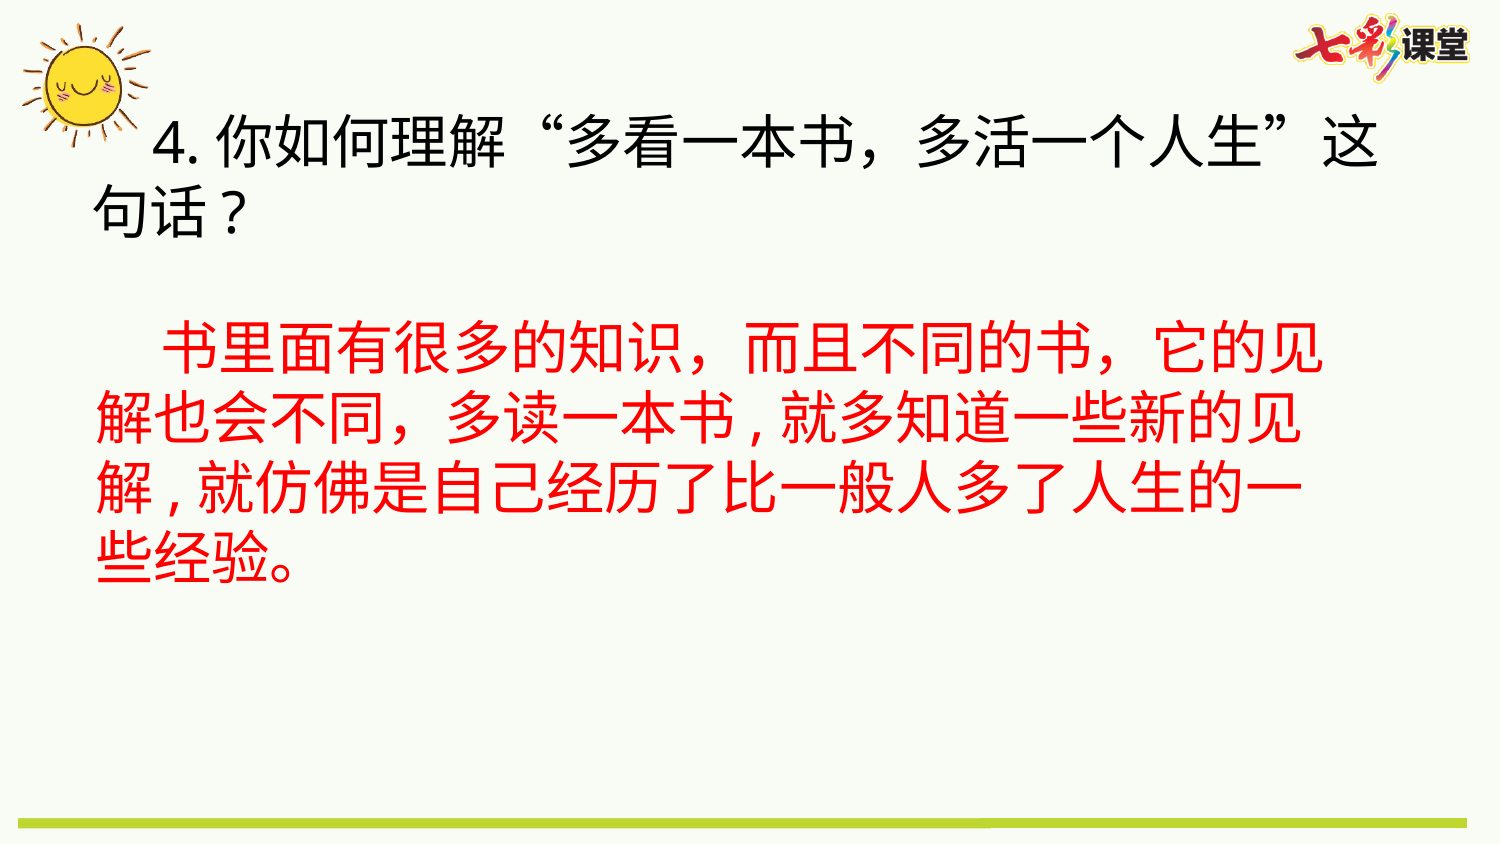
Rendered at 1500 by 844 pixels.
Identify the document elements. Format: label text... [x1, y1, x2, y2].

picture [18, 771, 1467, 844]
picture [0, 0, 173, 172]
text_box 4.你如何理解“多看一本书，多活一个人生”这句话? [76, 97, 1419, 252]
picture [1291, 9, 1472, 87]
text_box 书里面有很多的知识，而且不同的书，它的见解也会不同，多读一本书,就多知道一些新的见解,就仿佛是自己经历了比一般人多了人生的一些经验。 [80, 303, 1363, 599]
